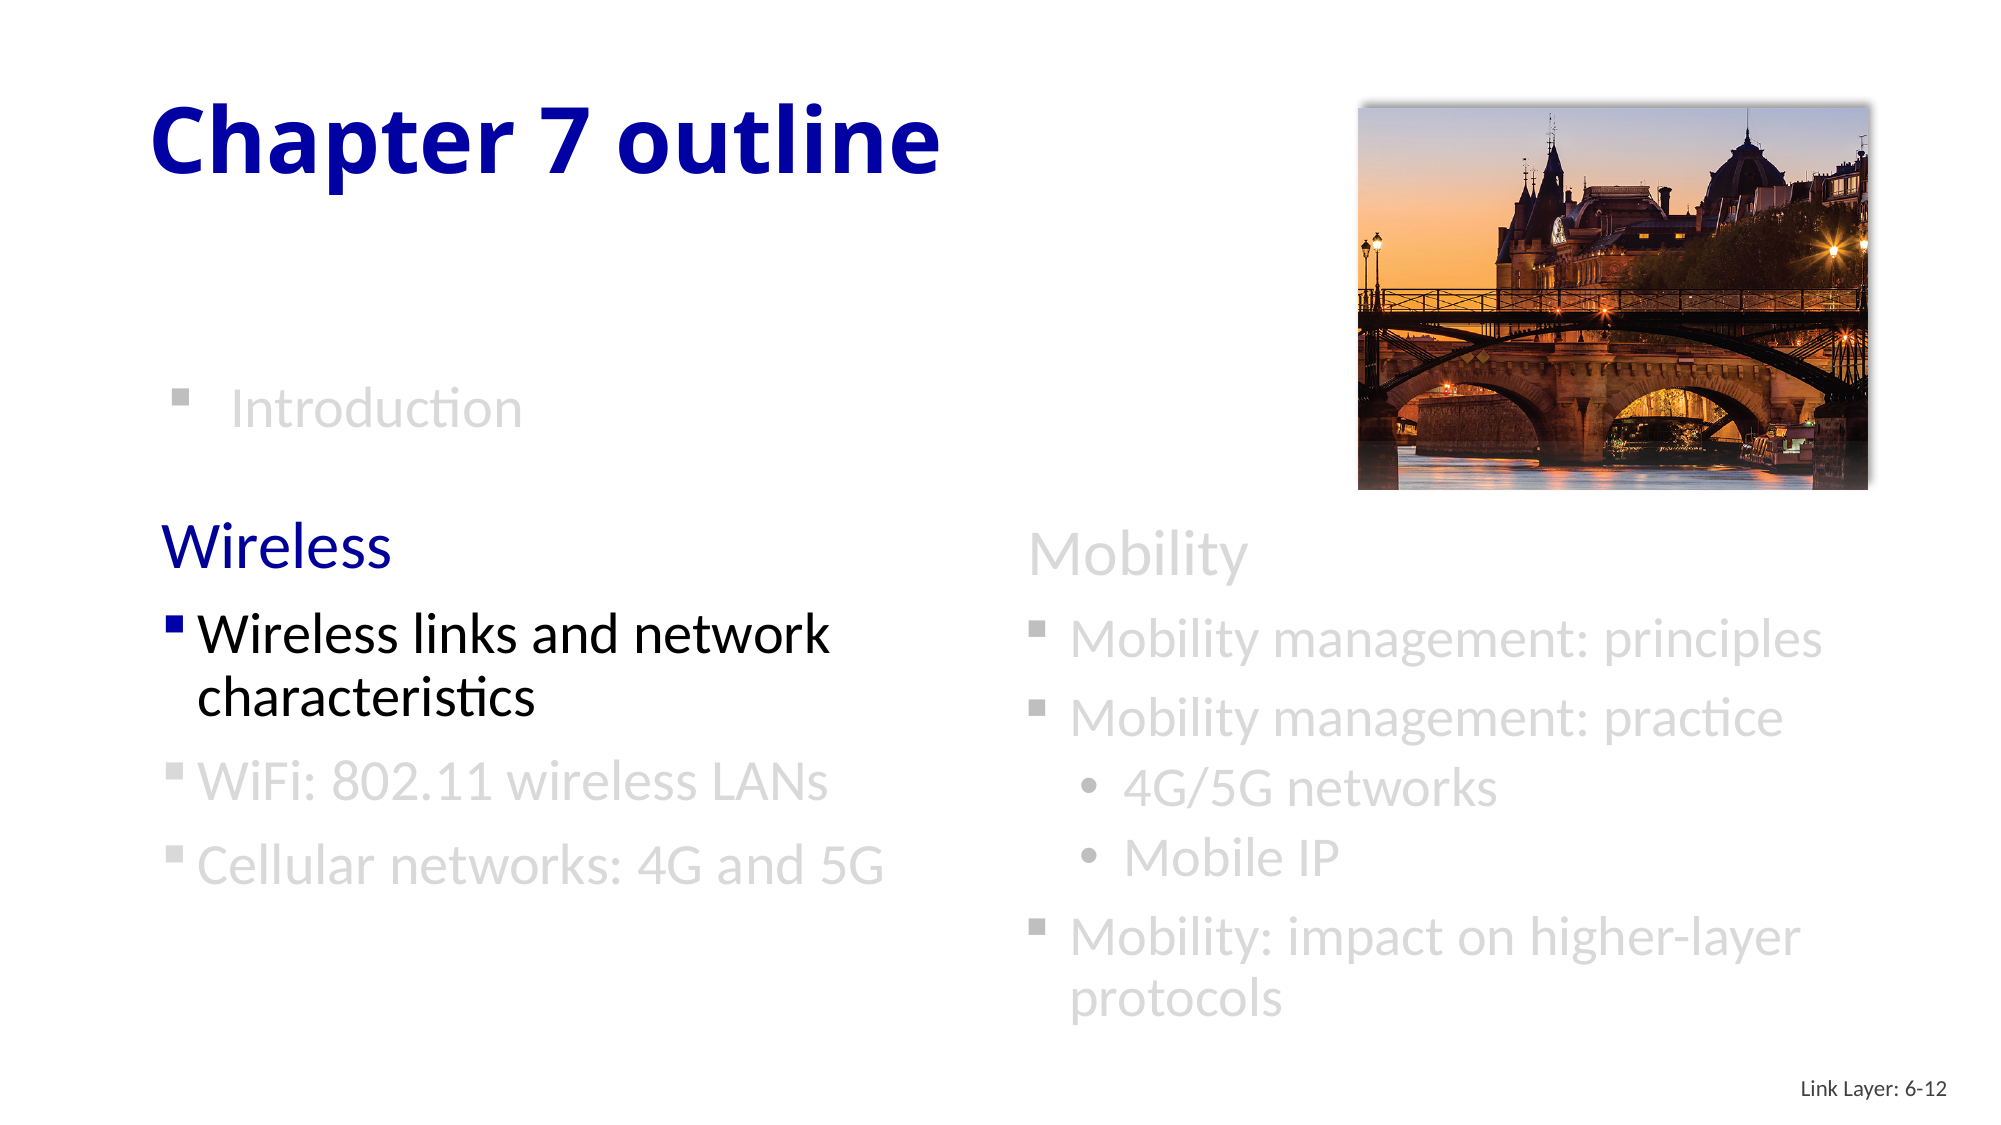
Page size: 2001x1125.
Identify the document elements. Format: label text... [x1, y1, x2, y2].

slide_number Link Layer: 6-12 [1512, 1056, 1963, 1117]
text_box Wireless Wireless links and network characteristics WiFi: 802.11 wireless LANs Cellular networks: 4G and 5G [124, 503, 917, 1071]
text_box Mobility Mobility management: principles Mobility management: practice 4G/5G networks Mobile IP Mobility: impact on higher-layer protocols [991, 511, 1927, 1046]
picture [1358, 108, 1868, 490]
title Chapter 7 outline [133, 70, 1859, 218]
text_box Introduction [150, 369, 1065, 521]
